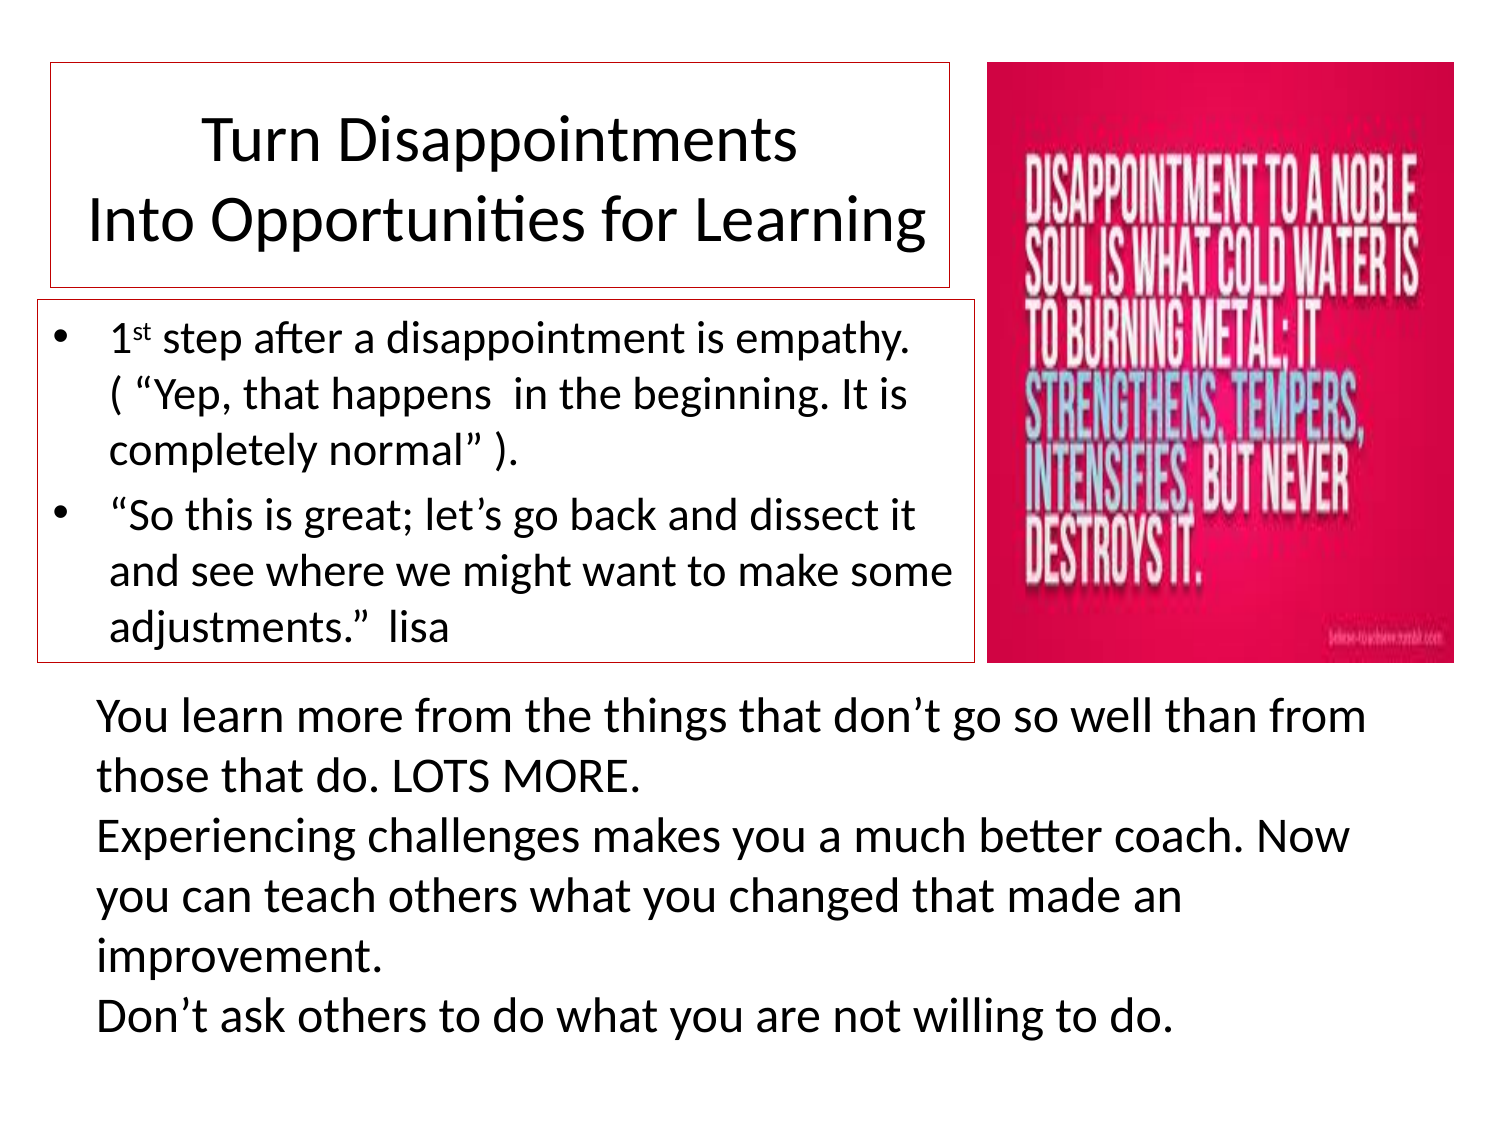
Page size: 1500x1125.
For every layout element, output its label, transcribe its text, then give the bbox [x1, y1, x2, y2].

title Turn Disappointments Into Opportunities for Learning [50, 62, 950, 288]
list 1st step after a disappointment is empathy. ( “Yep, that happens in the beginning. It is completely normal” ). “So this is great; let’s go back and dissect it and see where we might want to make some adjustments.” lisa [37, 299, 975, 663]
picture [987, 62, 1454, 663]
text_box You learn more from the things that don’t go so well than from those that do. LOTS MORE. Experiencing challenges makes you a much better coach. Now you can teach others what you changed that made an improvement. Don’t ask others to do what you are not willing to do. [81, 674, 1419, 1050]
